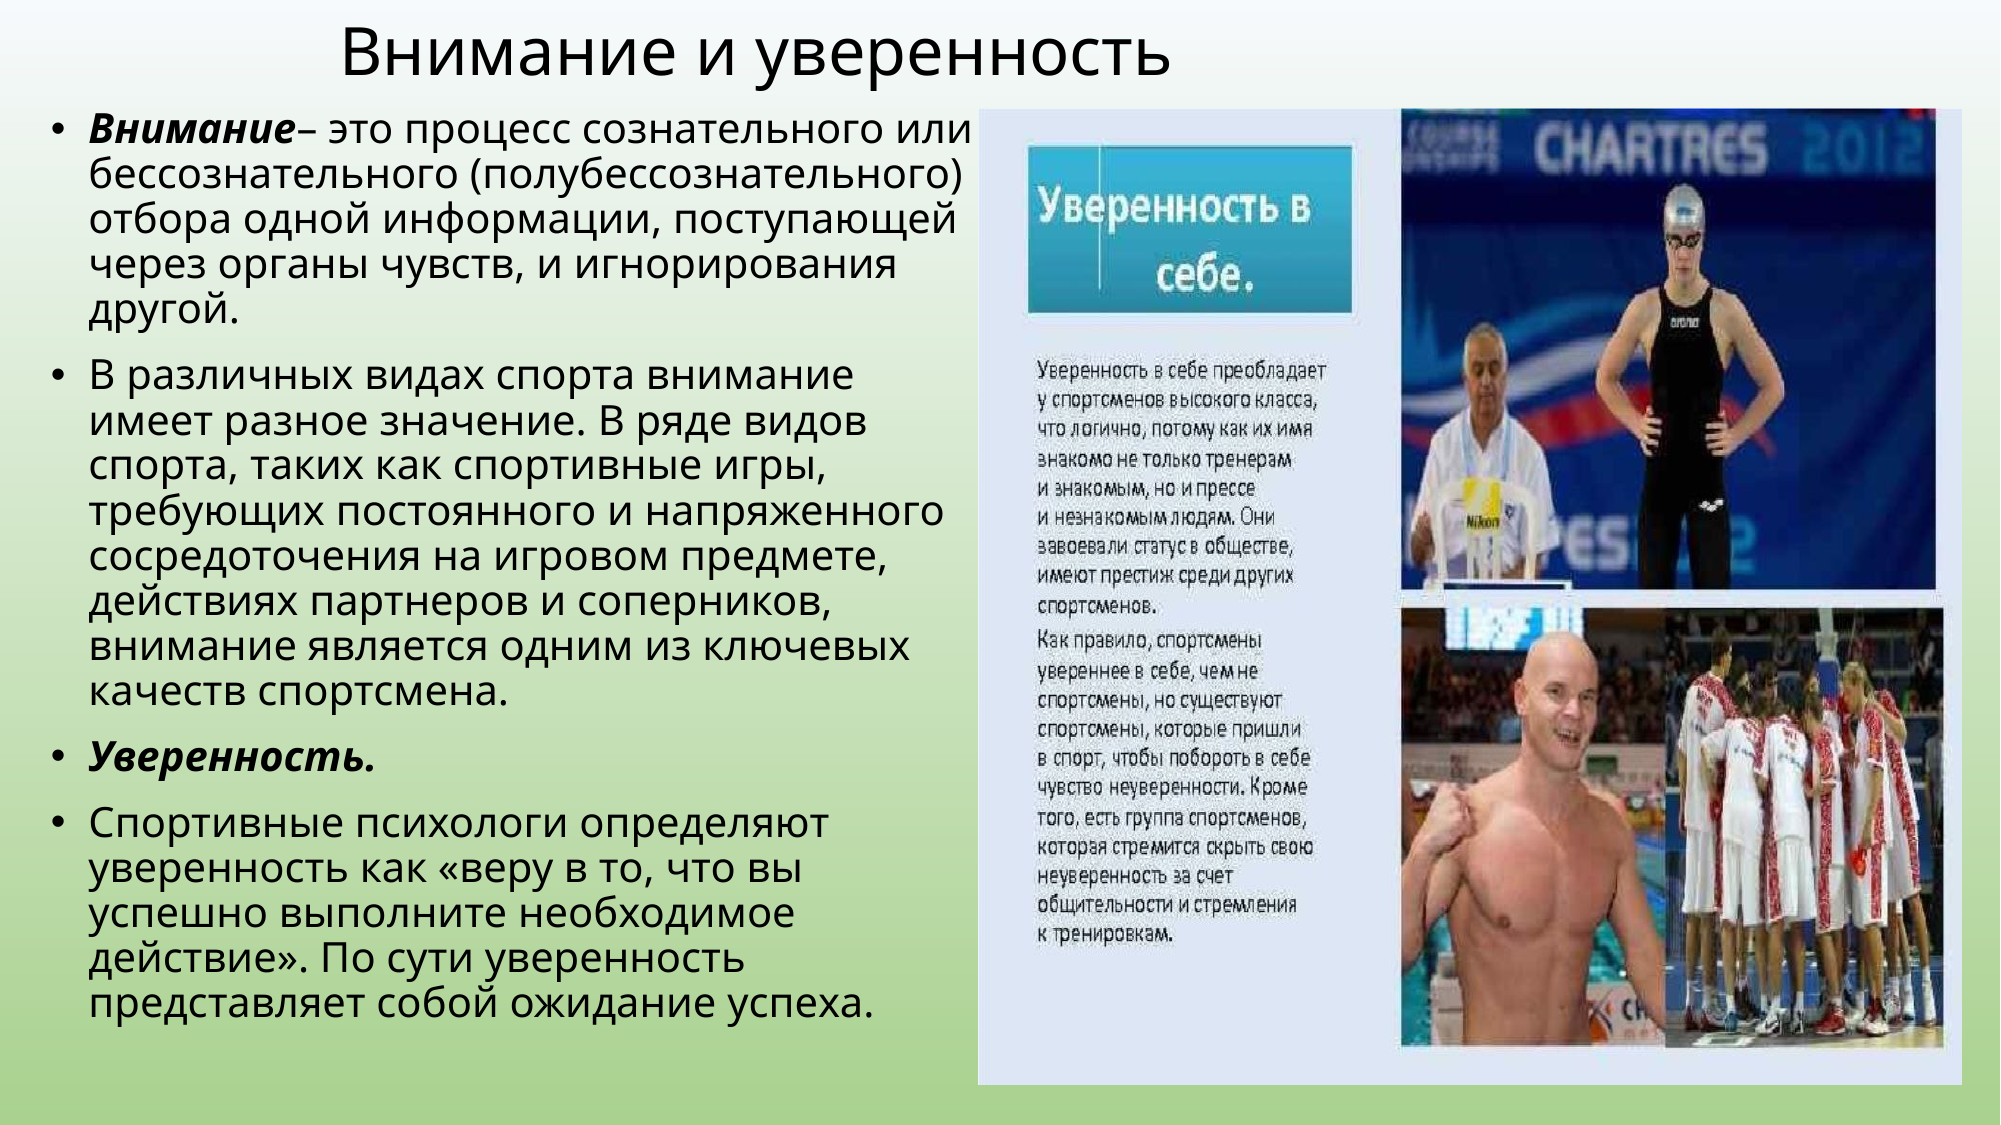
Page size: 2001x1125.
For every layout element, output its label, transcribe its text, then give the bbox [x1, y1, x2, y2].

title Внимание и уверенность [324, 0, 2000, 218]
picture [978, 108, 1962, 1086]
list Внимание– это процесс сознательного или бессознательного (полубессознательного) отбора одной информации, поступающей через органы чувств, и игнорирования другой. В различных видах спорта внимание имеет разное значение. В ряде видов спорта, таких как спортивные игры, требующих постоянного и напряженного сосредоточения на игровом предмете, действиях партнеров и соперников, внимание является одним из ключевых качеств спортсмена. Уверенность. Спортивные психологи определяют уверенность как «веру в то, что вы успешно выполните необходимое действие». По сути уверенность представляет собой ожидание успеха. [35, 100, 1006, 1071]
